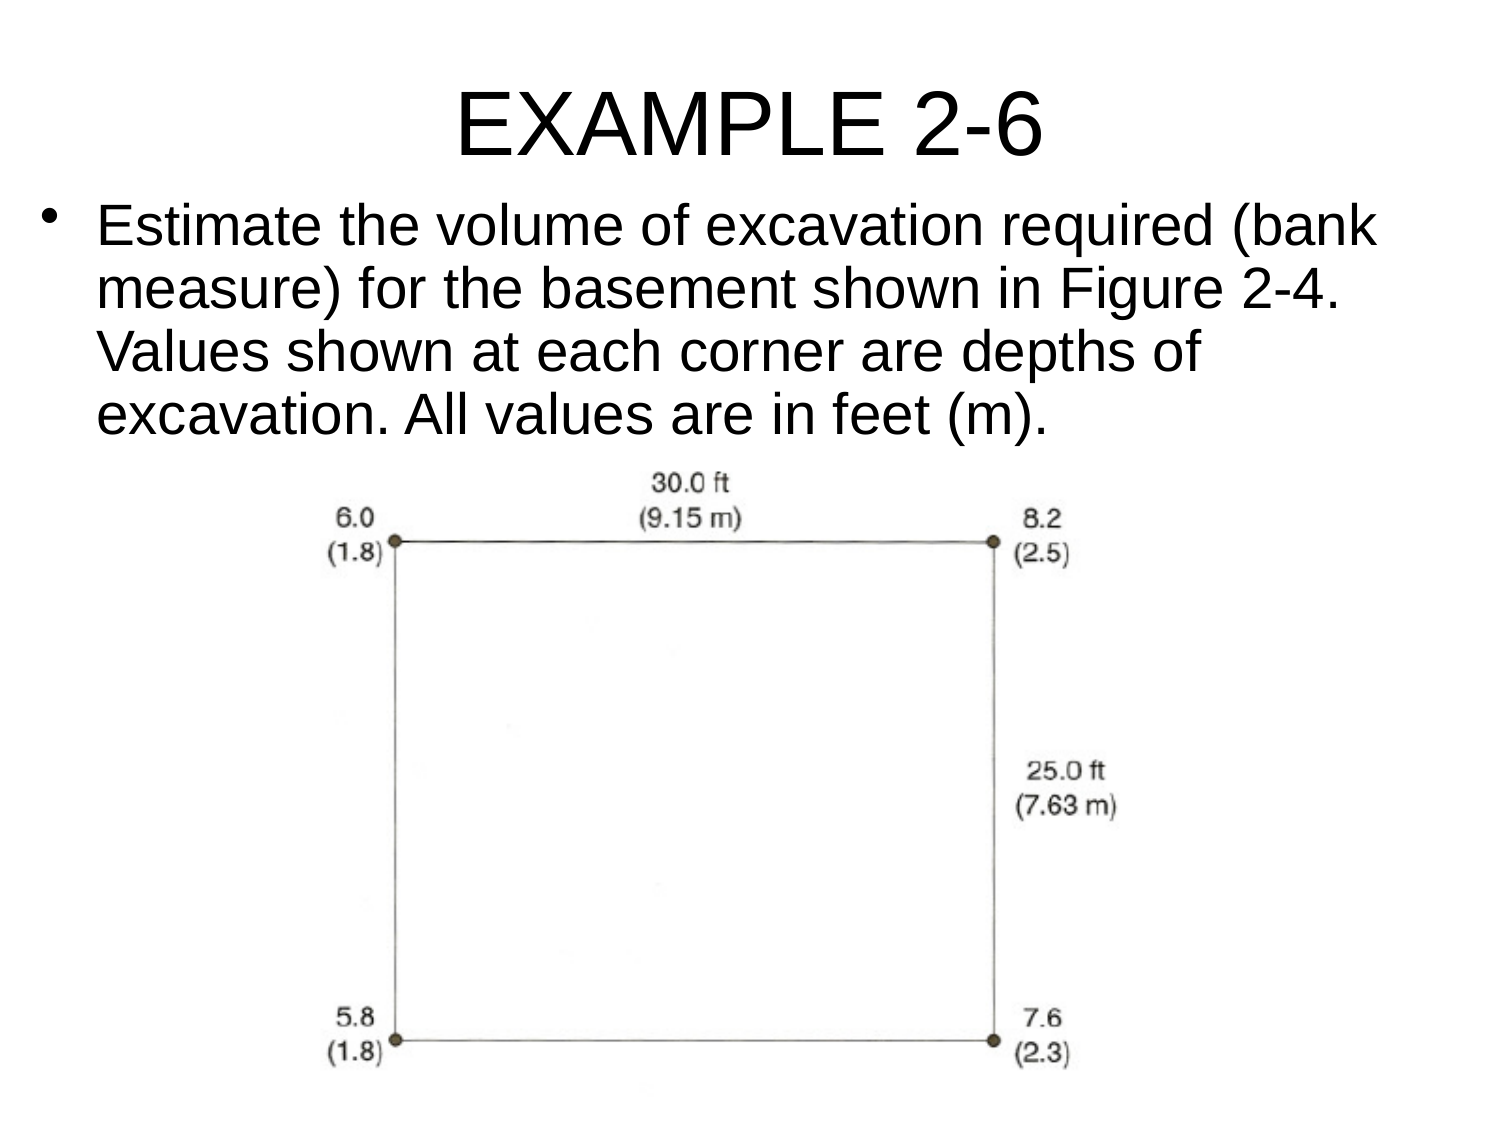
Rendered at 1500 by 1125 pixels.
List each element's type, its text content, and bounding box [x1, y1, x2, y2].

picture [312, 456, 1126, 1099]
title EXAMPLE 2-6 [74, 24, 1426, 187]
list Estimate the volume of excavation required (bank measure) for the basement shown in Figure 2-4. Values shown at each corner are depths of excavation. All values are in feet (m). [24, 187, 1463, 463]
